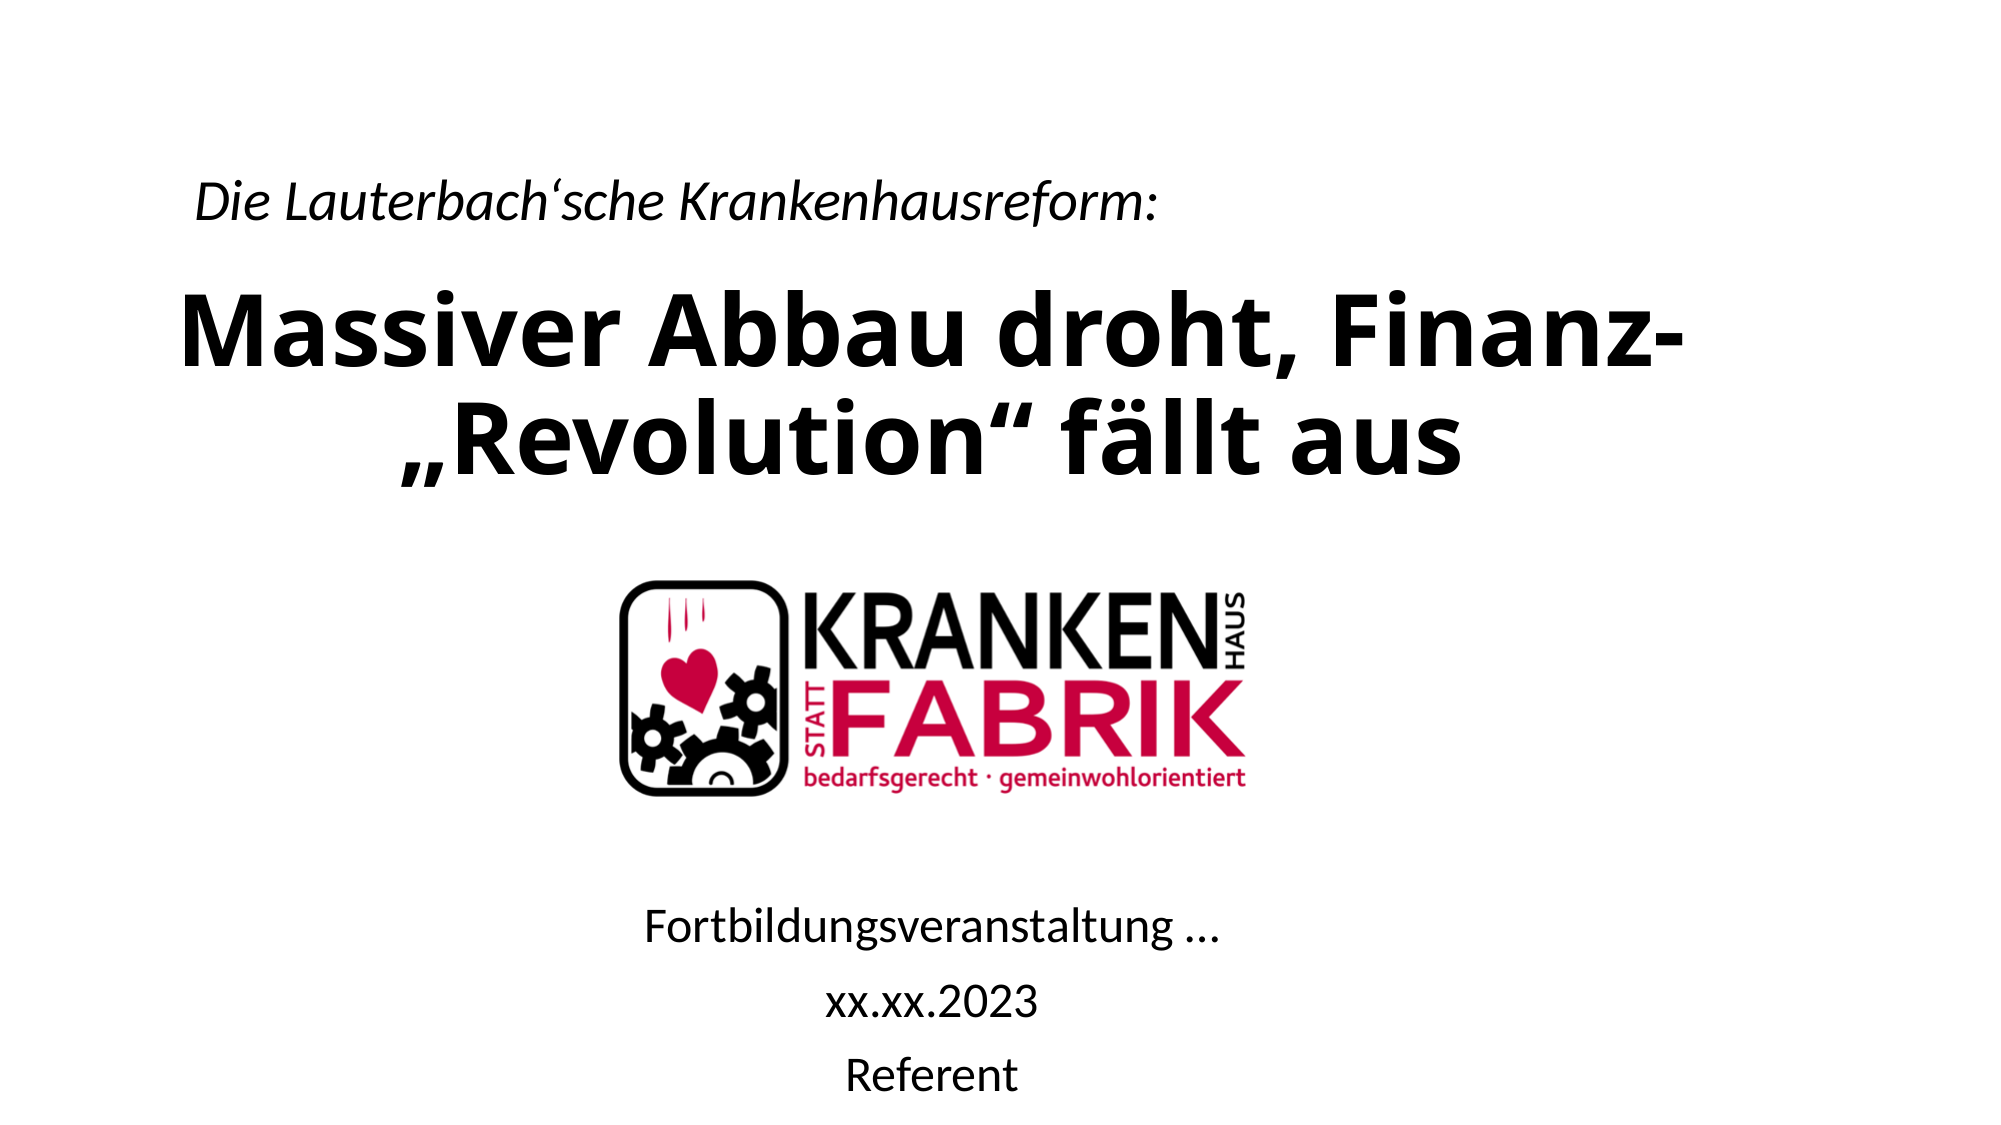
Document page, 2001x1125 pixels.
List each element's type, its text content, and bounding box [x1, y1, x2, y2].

text_box Die Lauterbach‘sche Krankenhausreform: [179, 155, 1180, 240]
title Massiver Abbau droht, Finanz‐„Revolution“ fällt aus [114, 104, 1750, 497]
picture [567, 528, 1298, 849]
subtitle Fortbildungsveranstaltung … xx.xx.2023 Referent [128, 899, 1737, 1125]
